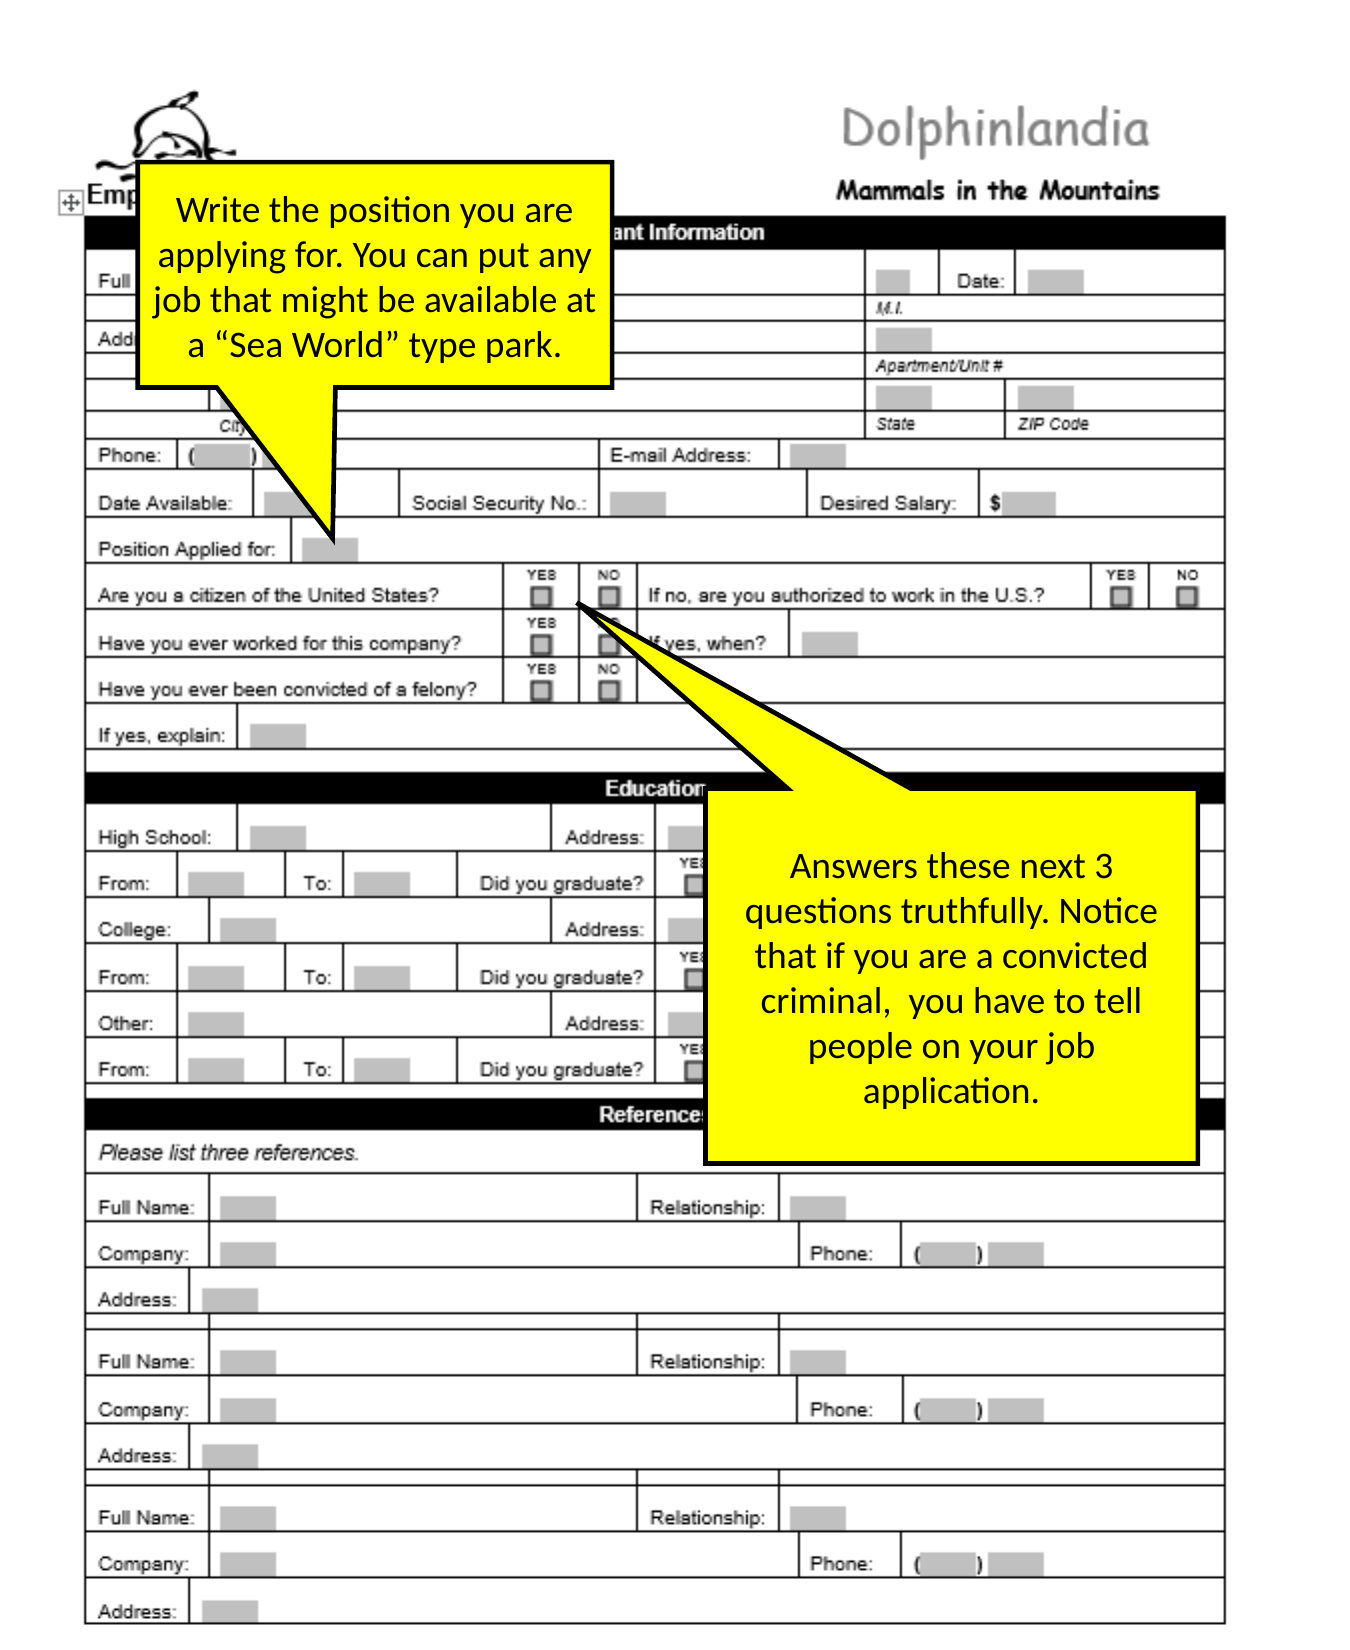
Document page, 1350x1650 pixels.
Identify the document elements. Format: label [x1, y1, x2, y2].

picture [46, 62, 1251, 1650]
